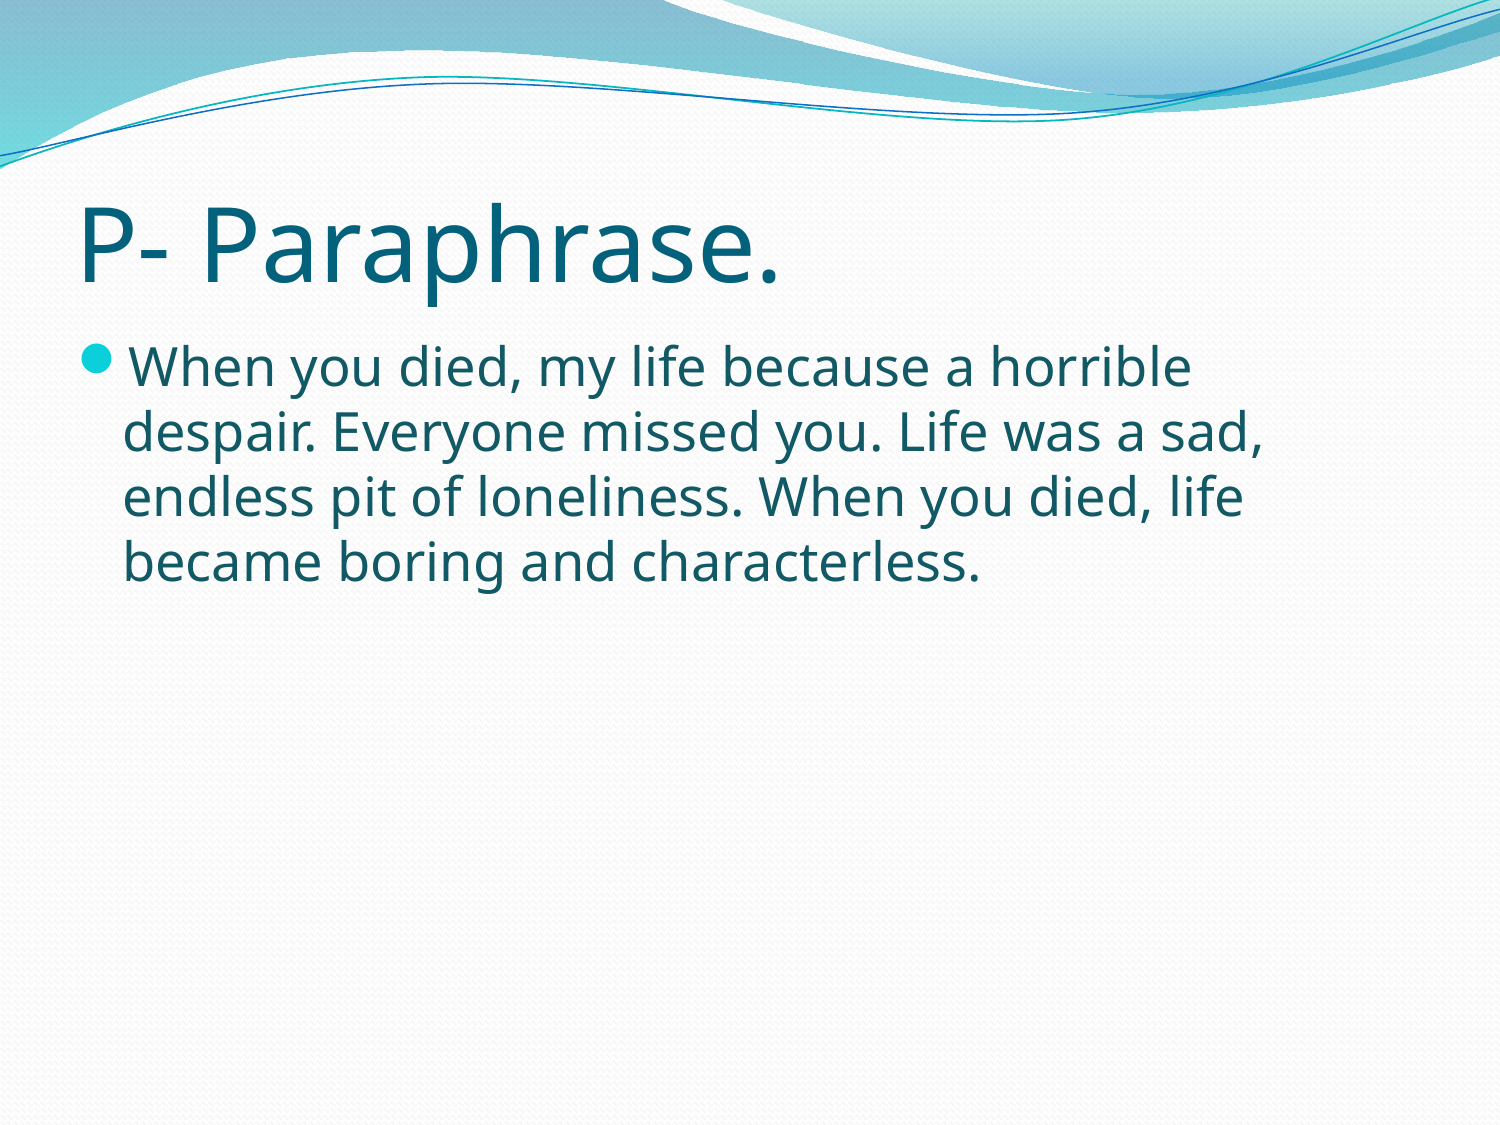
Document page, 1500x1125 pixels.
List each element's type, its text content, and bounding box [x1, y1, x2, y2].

title P- Paraphrase. [75, 115, 1425, 303]
list When you died, my life because a horrible despair. Everyone missed you. Life was a sad, endless pit of loneliness. When you died, life became boring and characterless. [62, 324, 1413, 1045]
